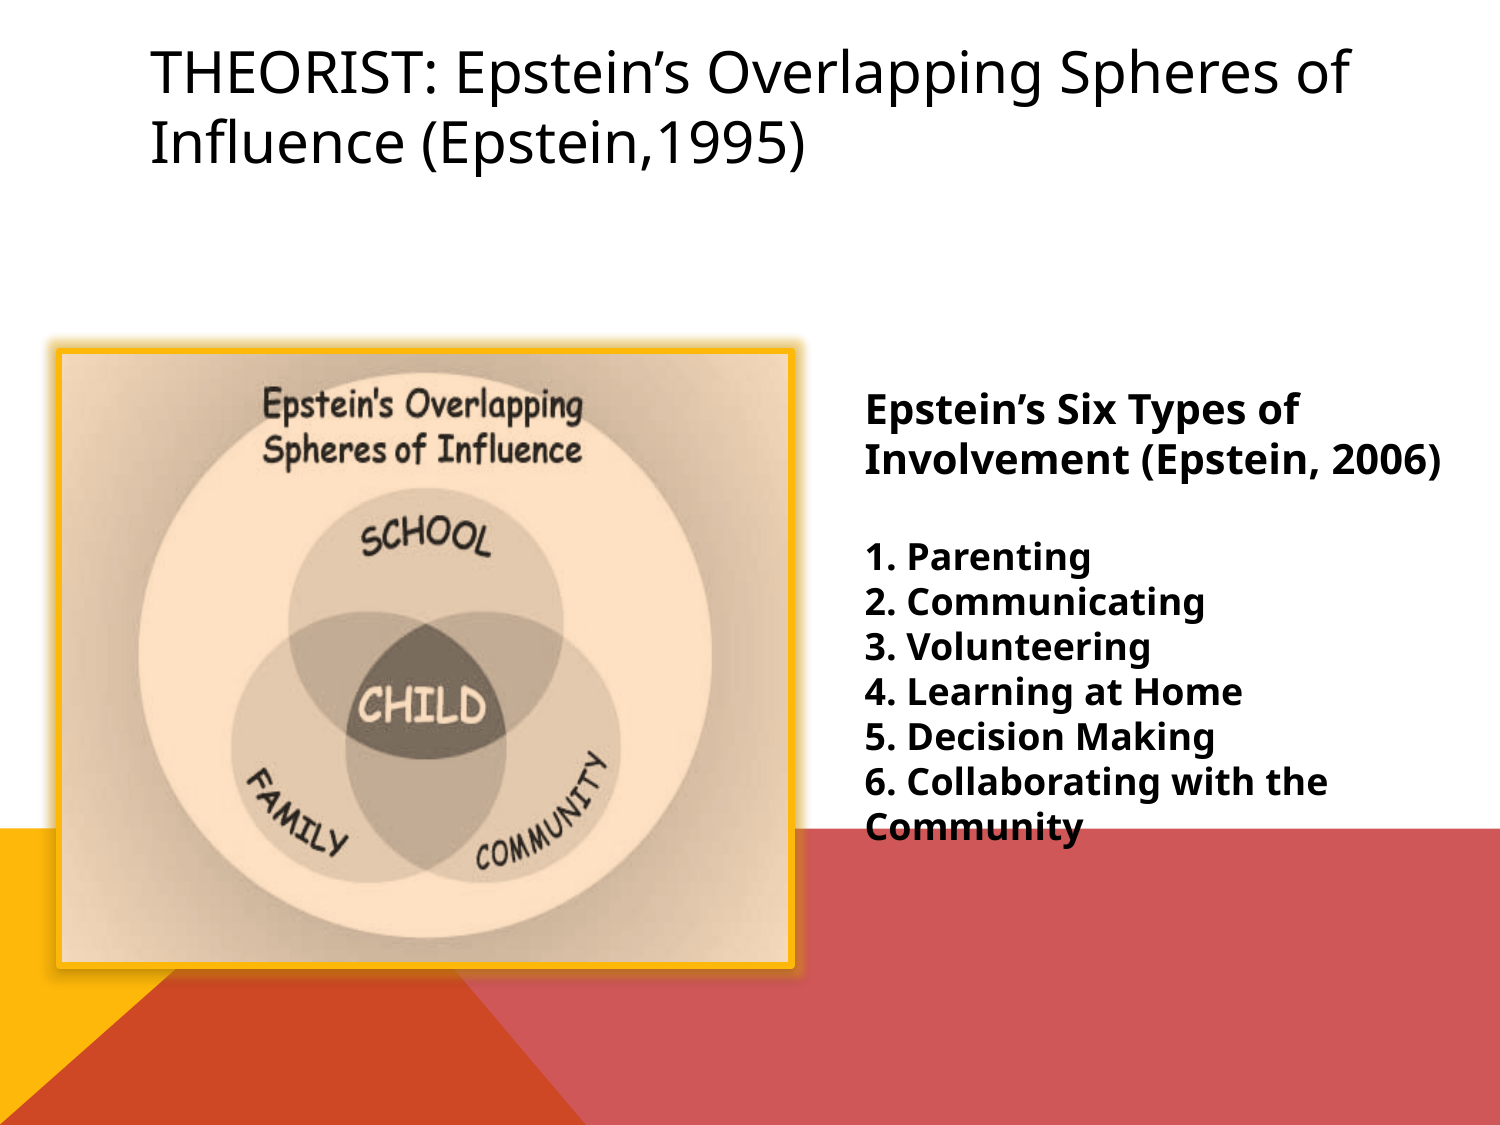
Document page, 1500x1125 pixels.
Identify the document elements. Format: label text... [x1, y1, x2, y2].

picture [62, 353, 789, 963]
text_box Epstein’s Six Types of Involvement (Epstein, 2006) 1. Parenting 2. Communicating 3. Volunteering 4. Learning at Home 5. Decision Making 6. Collaborating with the Community [849, 375, 1463, 855]
title THEORIST: Epstein’s Overlapping Spheres of Influence (Epstein,1995) [135, 60, 1369, 150]
